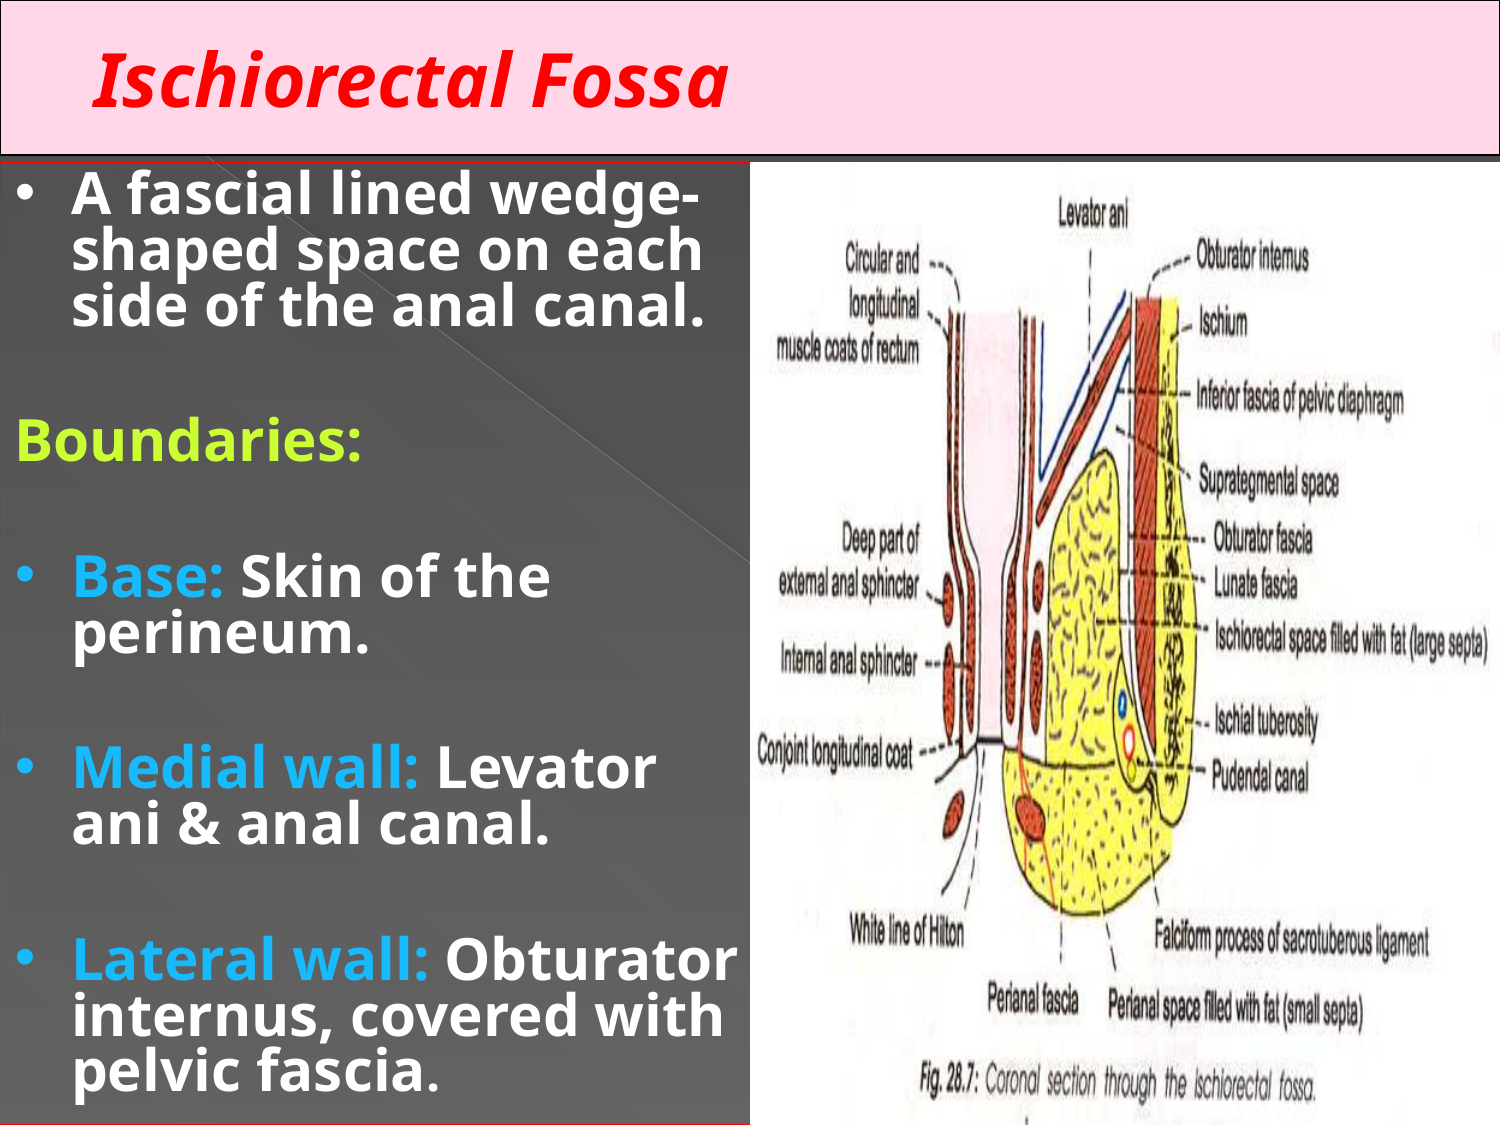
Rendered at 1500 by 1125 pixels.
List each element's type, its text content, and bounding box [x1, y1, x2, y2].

title Ischiorectal Fossa [0, 0, 1500, 156]
text_box A fascial lined wedge-shaped space on each side of the anal canal. Boundaries: Base: Skin of the perineum. Medial wall: Levator ani & anal canal. Lateral wall: Obturator internus, covered with pelvic fascia. [0, 162, 744, 1125]
picture [749, 162, 1500, 1125]
